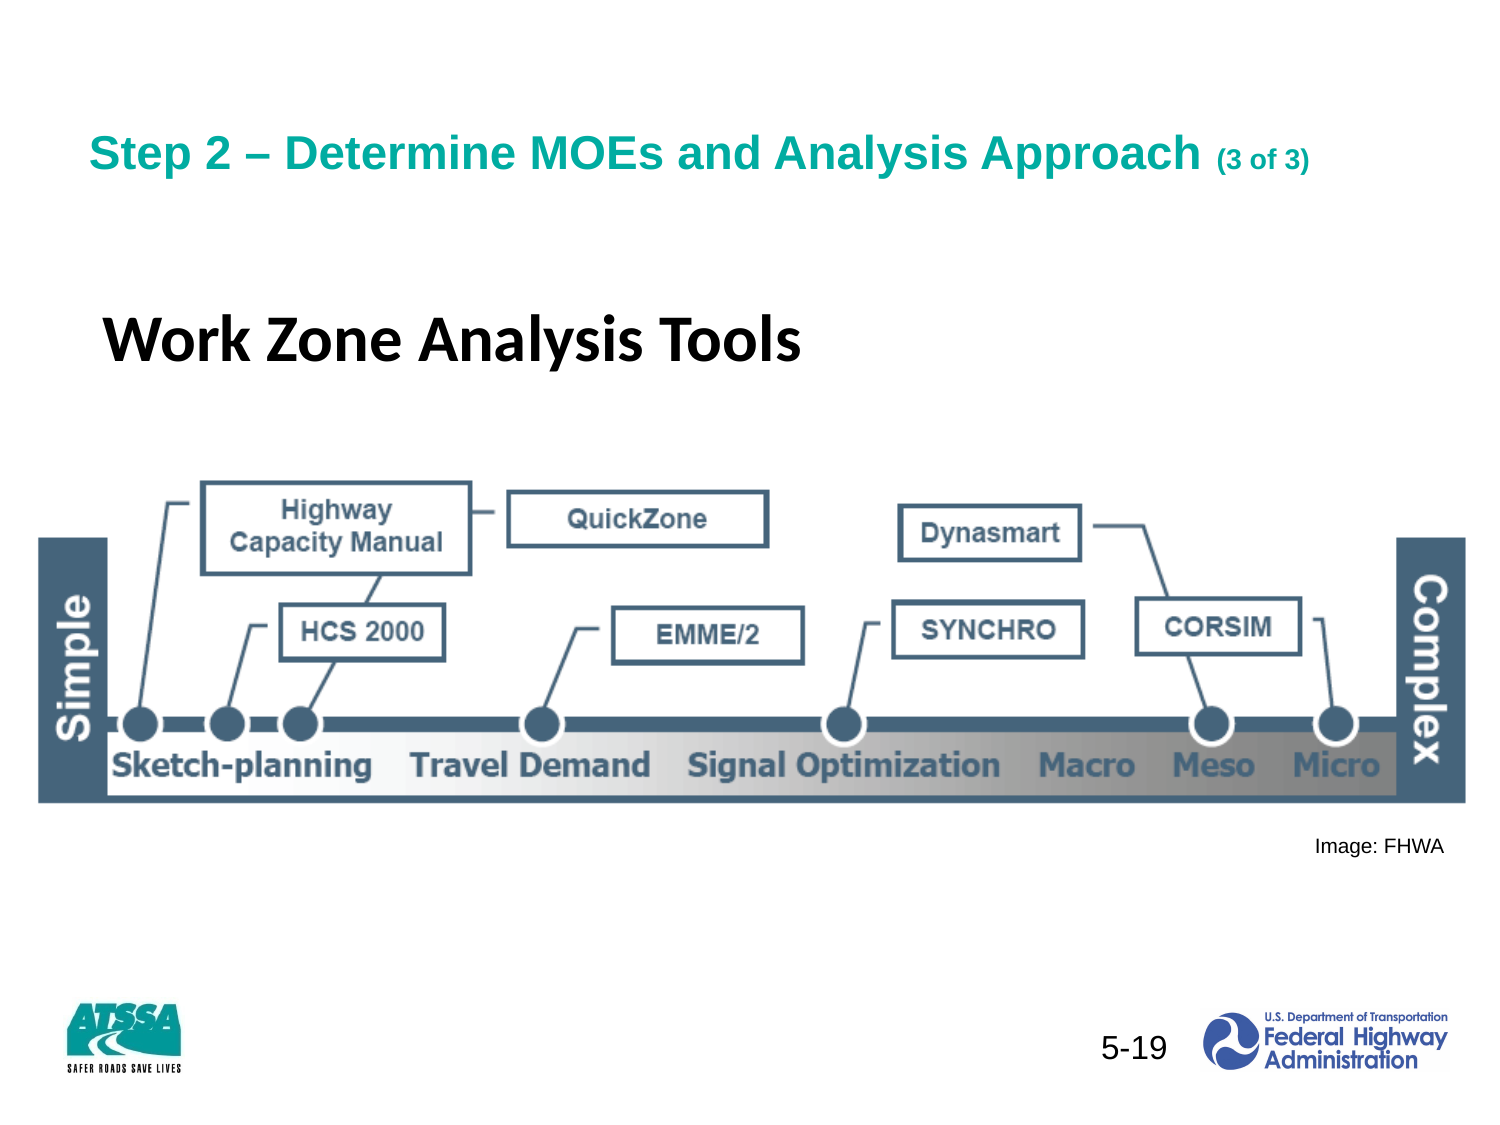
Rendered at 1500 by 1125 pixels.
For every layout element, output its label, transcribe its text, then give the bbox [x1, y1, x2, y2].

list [0, 473, 1493, 826]
text_box Work Zone Analysis Tools [87, 287, 863, 383]
picture [1200, 1008, 1450, 1072]
title Step 2 – Determine MOEs and Analysis Approach (3 of 3) [73, 96, 1424, 205]
text_box Image: FHWA [1299, 825, 1500, 865]
picture [63, 997, 185, 1077]
